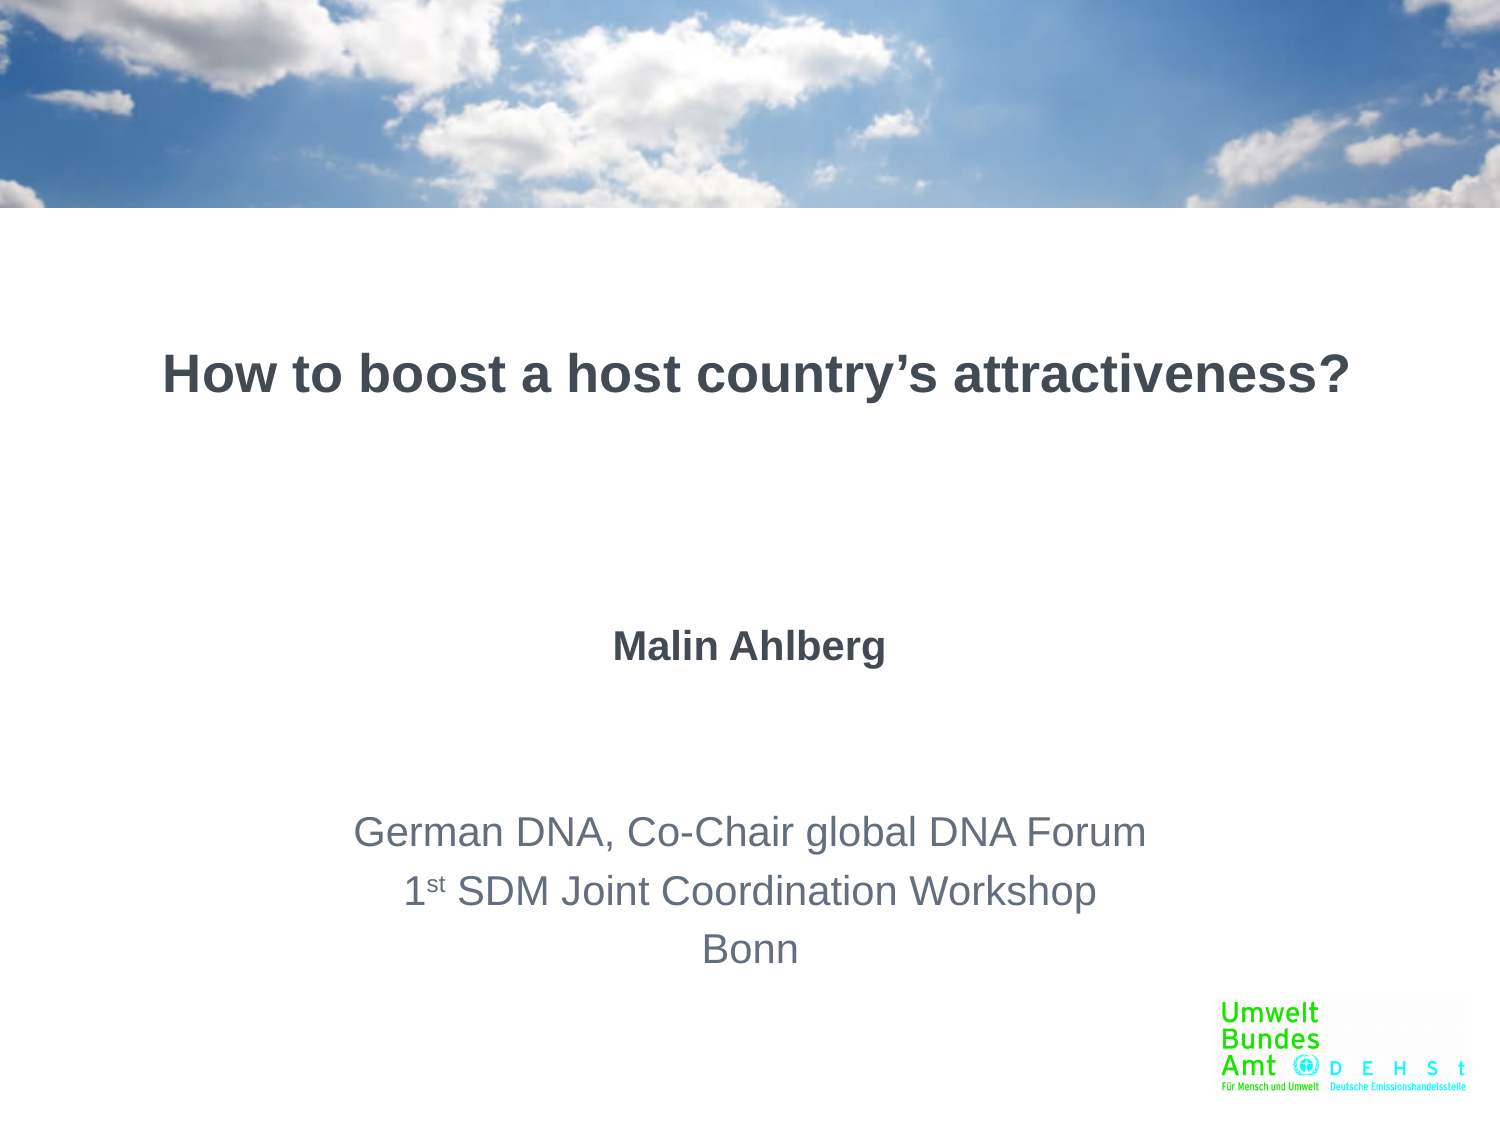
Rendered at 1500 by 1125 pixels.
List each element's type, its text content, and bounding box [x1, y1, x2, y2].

list German DNA, Co-Chair global DNA Forum 1st SDM Joint Coordination Workshop Bonn [41, 797, 1459, 978]
subtitle Malin Ahlberg [41, 612, 1458, 676]
picture [0, 0, 1500, 208]
picture [1214, 998, 1471, 1094]
title How to boost a host country’s attractiveness? [41, 326, 1459, 416]
